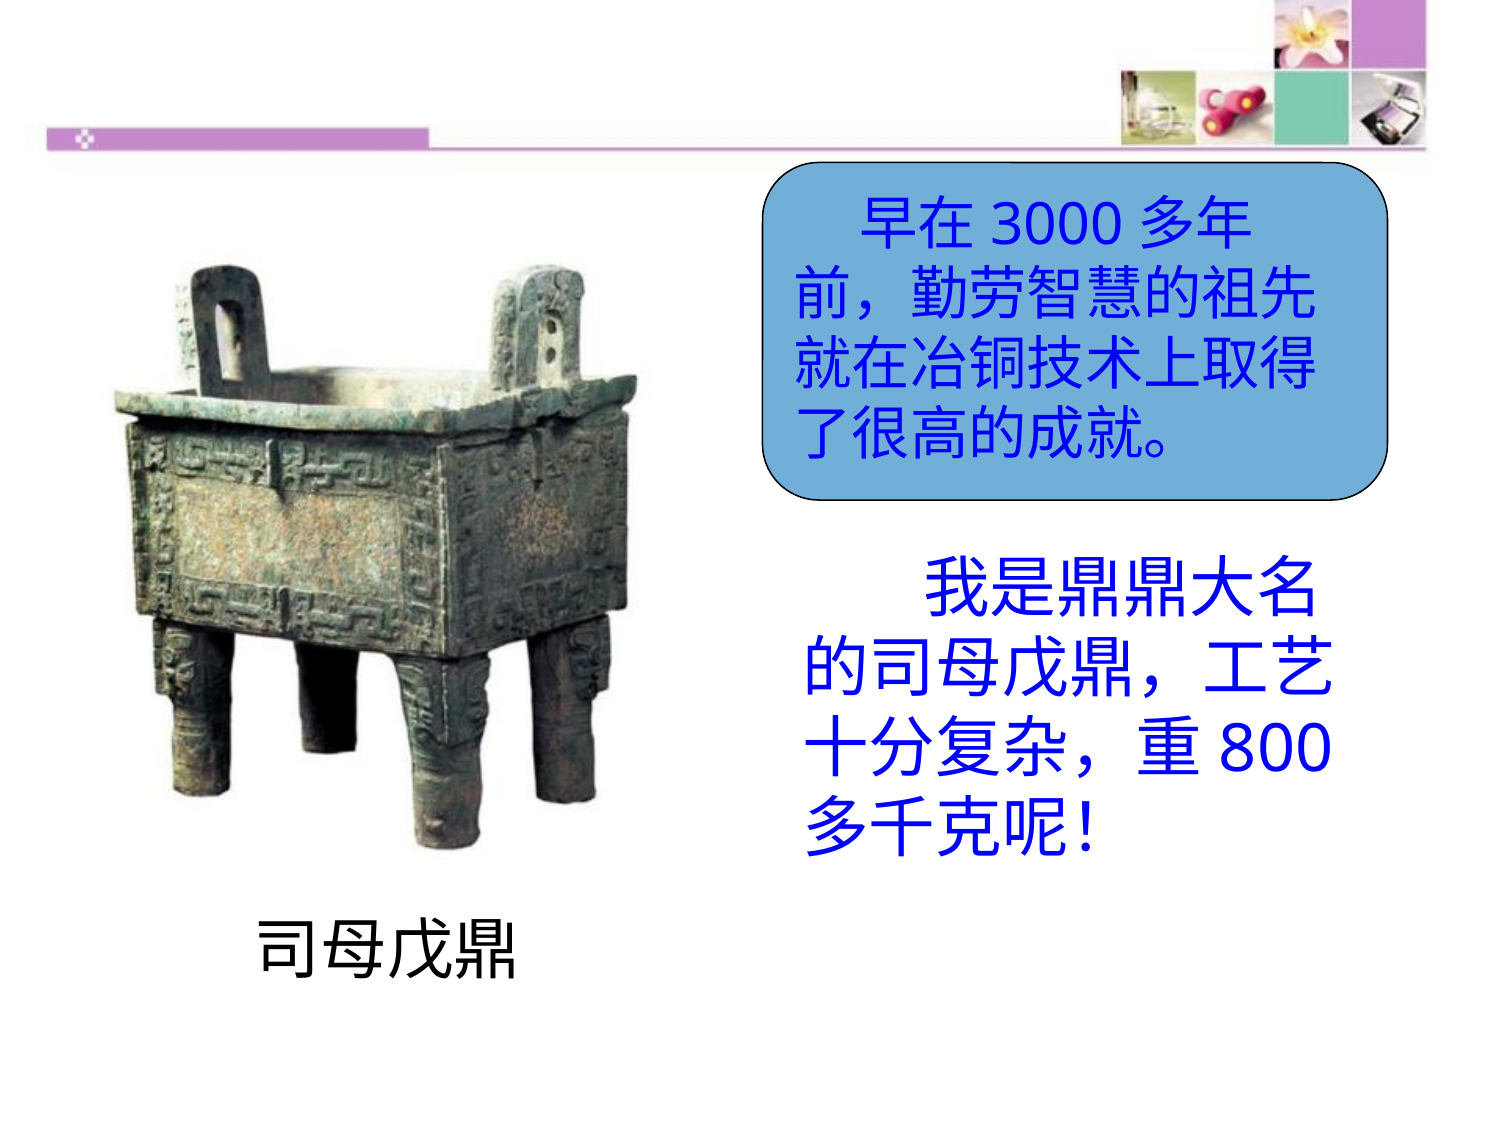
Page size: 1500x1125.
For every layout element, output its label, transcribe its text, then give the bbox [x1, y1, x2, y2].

text_box 我是鼎鼎大名的司母戊鼎，工艺十分复杂，重800多千克呢！ [787, 537, 1400, 873]
text_box 司母戊鼎 [238, 899, 536, 995]
text_box 早在3000多年前，勤劳智慧的祖先就在冶铜技术上取得了很高的成就。 [762, 162, 1388, 501]
picture [0, 0, 1500, 1125]
